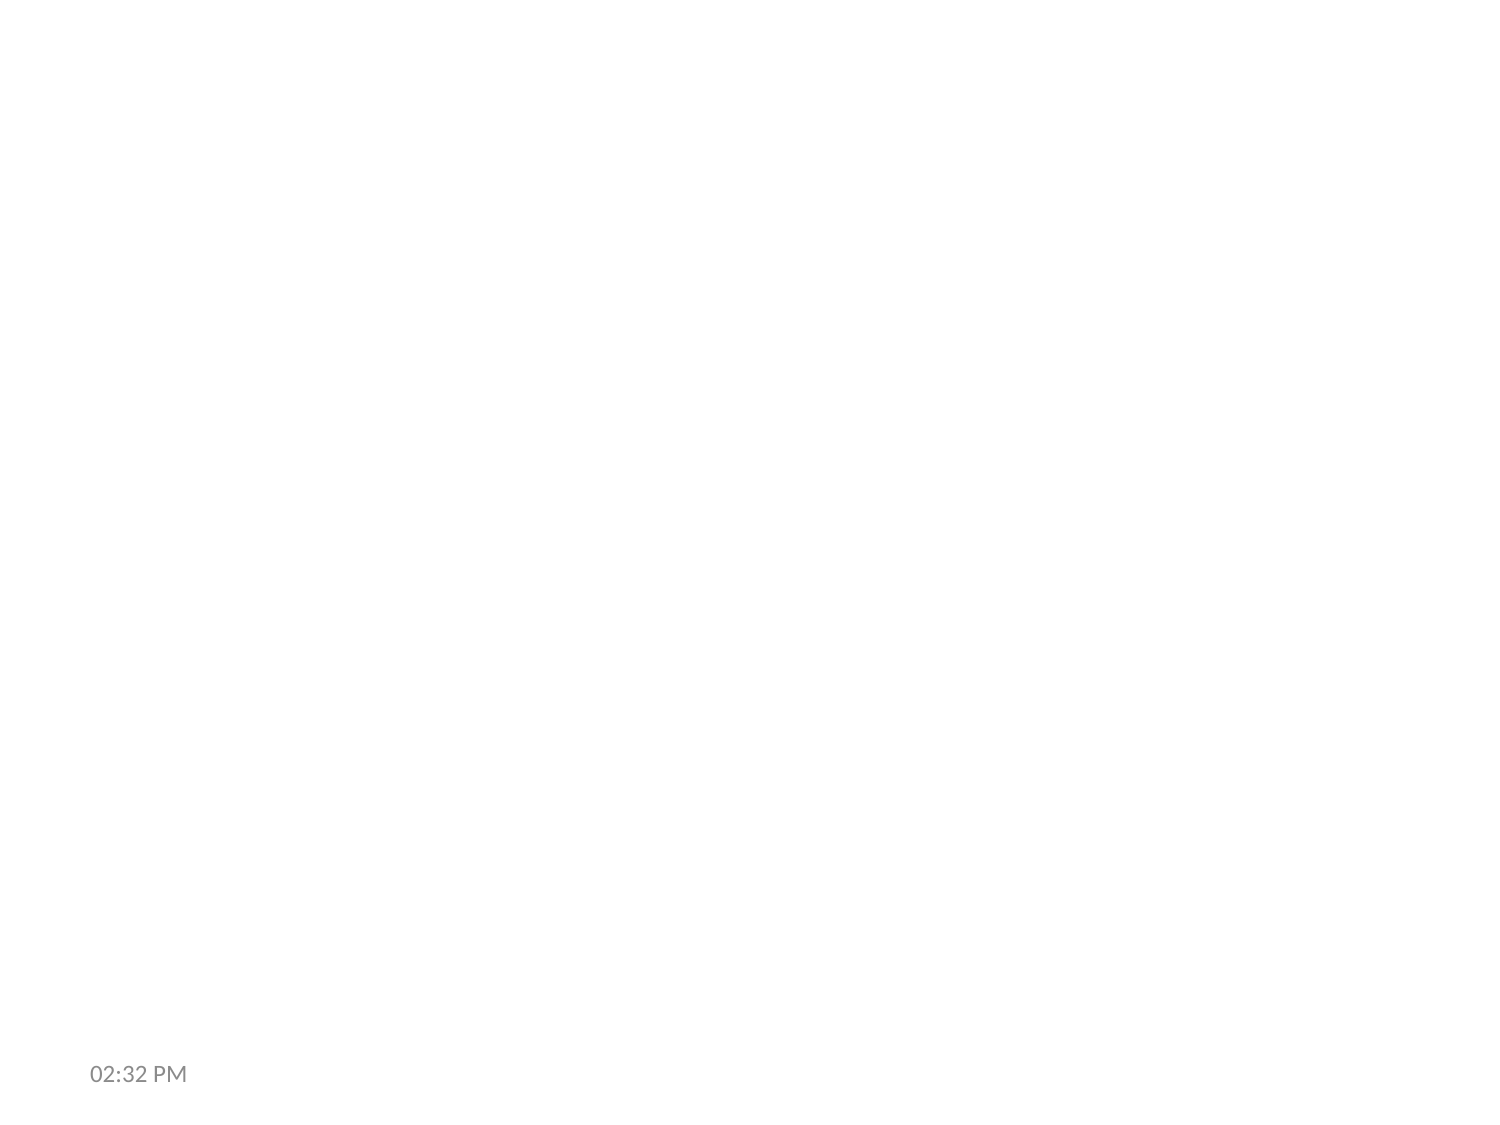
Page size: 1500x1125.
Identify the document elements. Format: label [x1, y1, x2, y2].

slide_number [75, 1042, 425, 1103]
